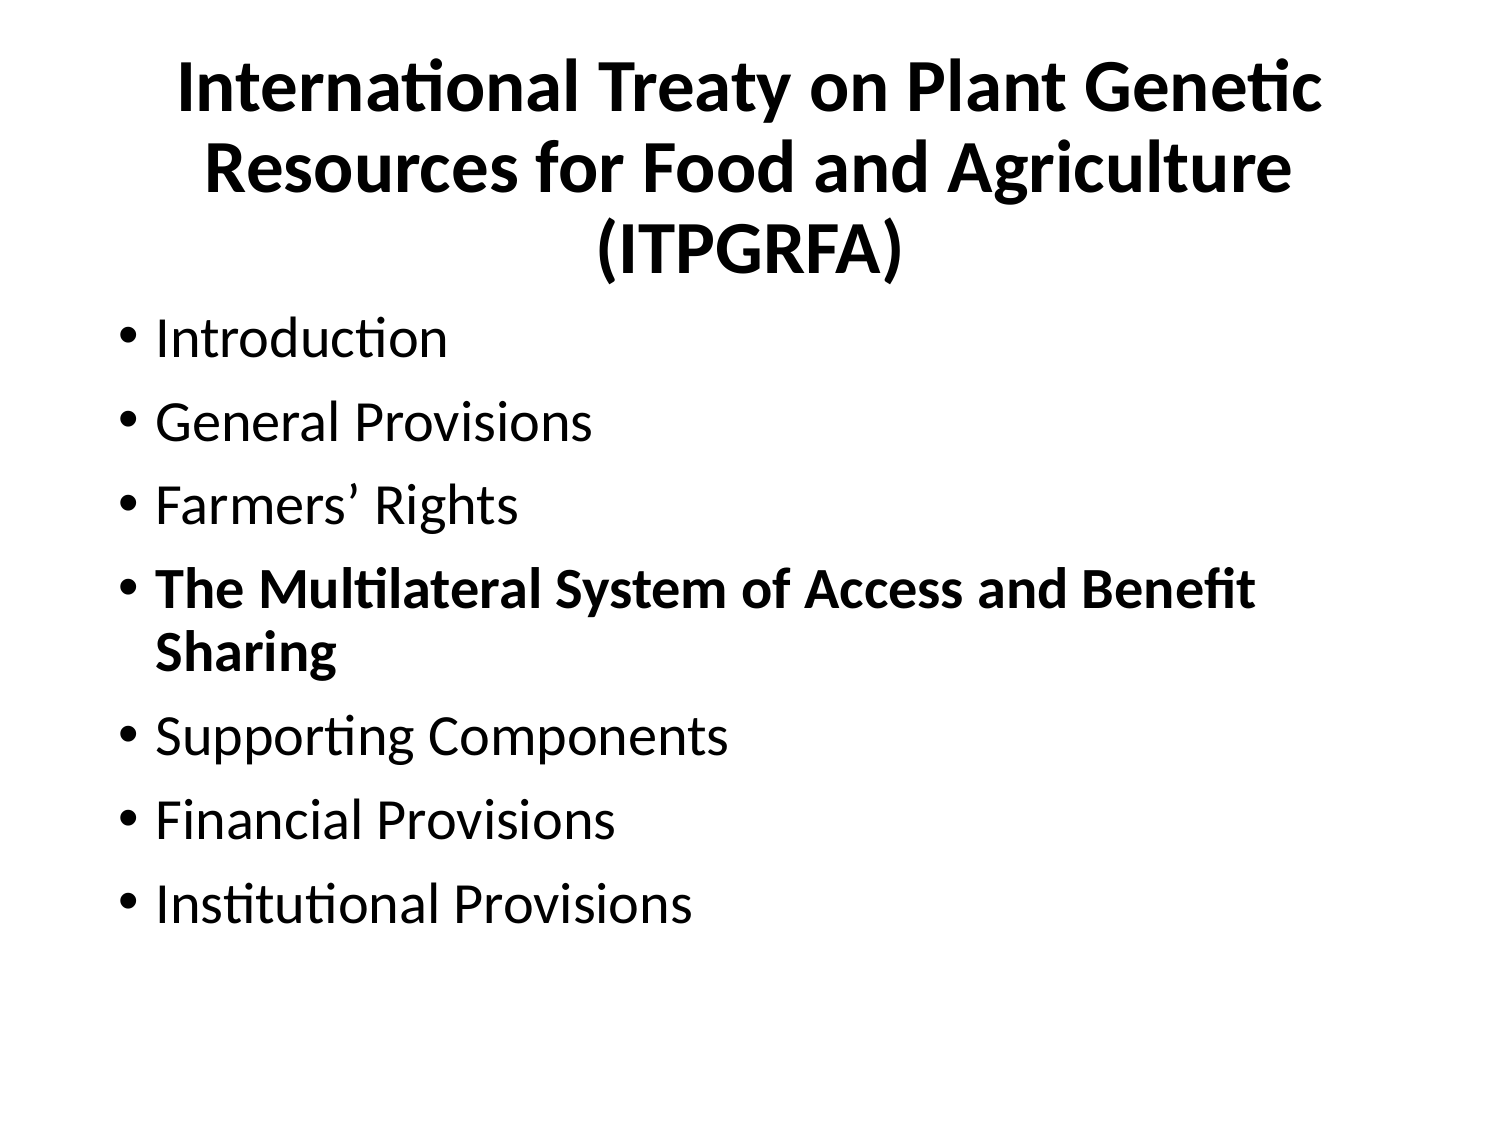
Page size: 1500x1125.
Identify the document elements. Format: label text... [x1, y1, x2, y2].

title International Treaty on Plant Genetic Resources for Food and Agriculture (ITPGRFA) [103, 59, 1397, 278]
list Introduction General Provisions Farmers’ Rights The Multilateral System of Access and Benefit Sharing Supporting Components Financial Provisions Institutional Provisions [103, 299, 1397, 956]
